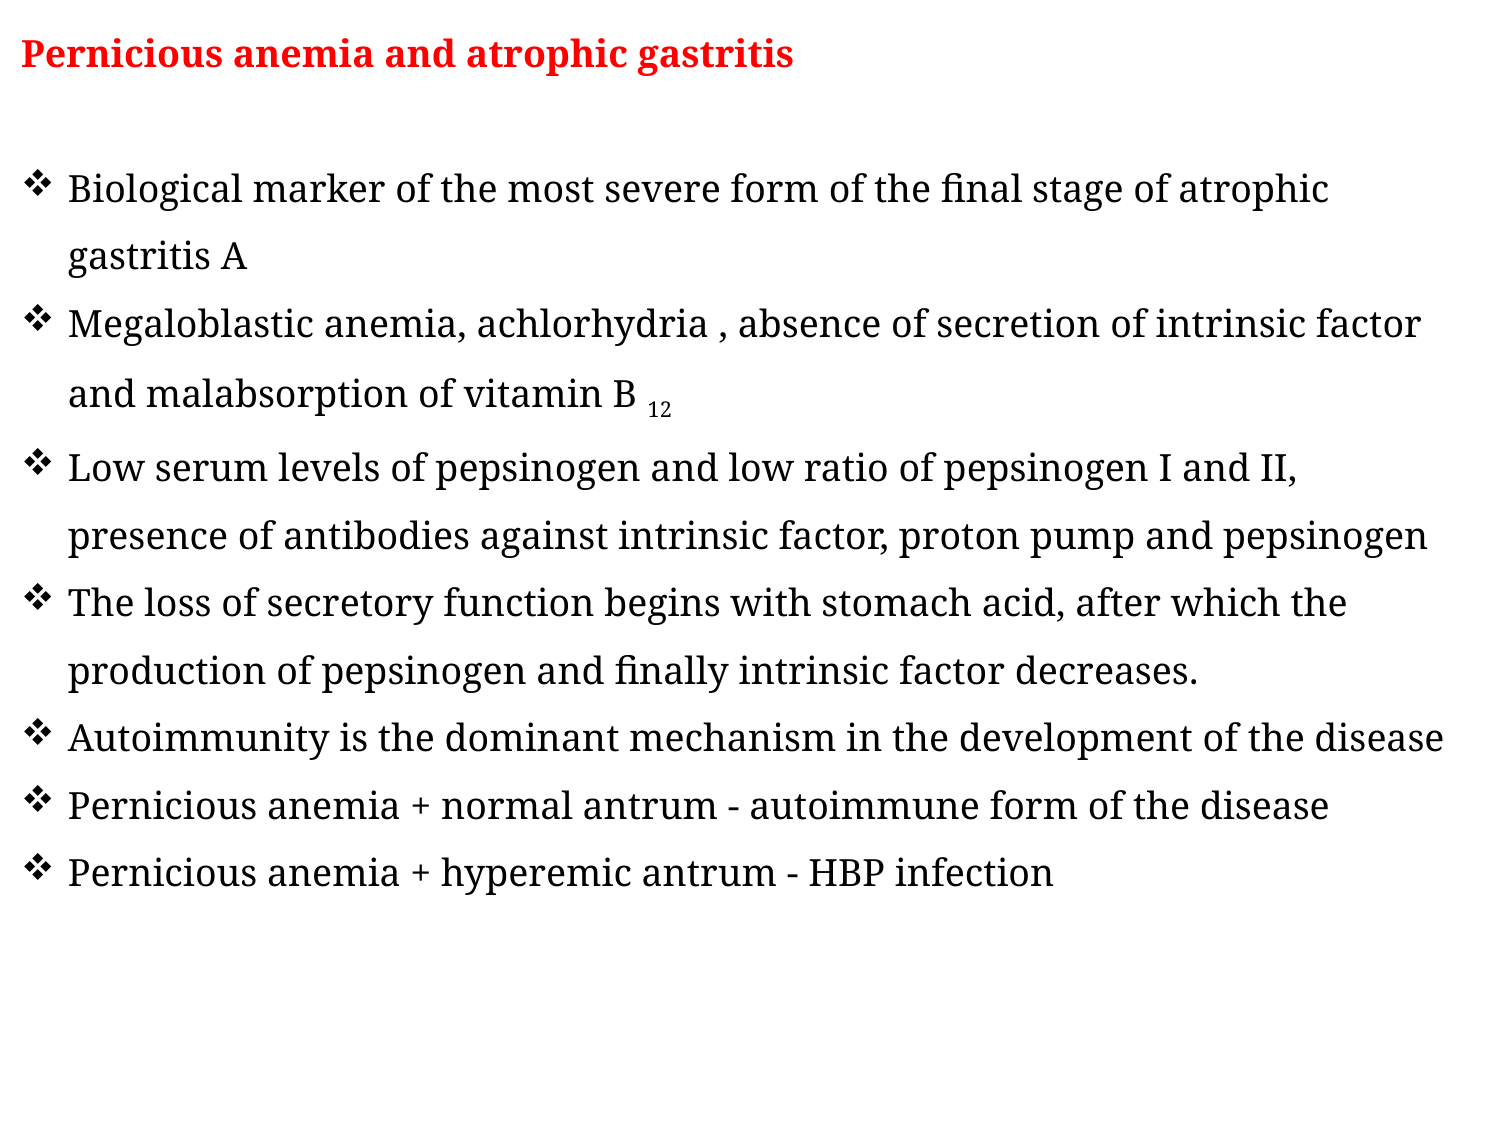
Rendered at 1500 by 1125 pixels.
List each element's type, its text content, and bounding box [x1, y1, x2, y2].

text_box Pernicious anemia and atrophic gastritis Biological marker of the most severe form of the final stage of atrophic gastritis A Megaloblastic anemia, achlorhydria , absence of secretion of intrinsic factor and malabsorption of vitamin B 12 Low serum levels of pepsinogen and low ratio of pepsinogen I and II, presence of antibodies against intrinsic factor, proton pump and pepsinogen The loss of secretory function begins with stomach acid, after which the production of pepsinogen and finally intrinsic factor decreases. Autoimmunity is the dominant mechanism in the development of the disease Pernicious anemia + normal antrum - autoimmune form of the disease Pernicious anemia + hyperemic antrum - HBP infection [6, 0, 1475, 902]
